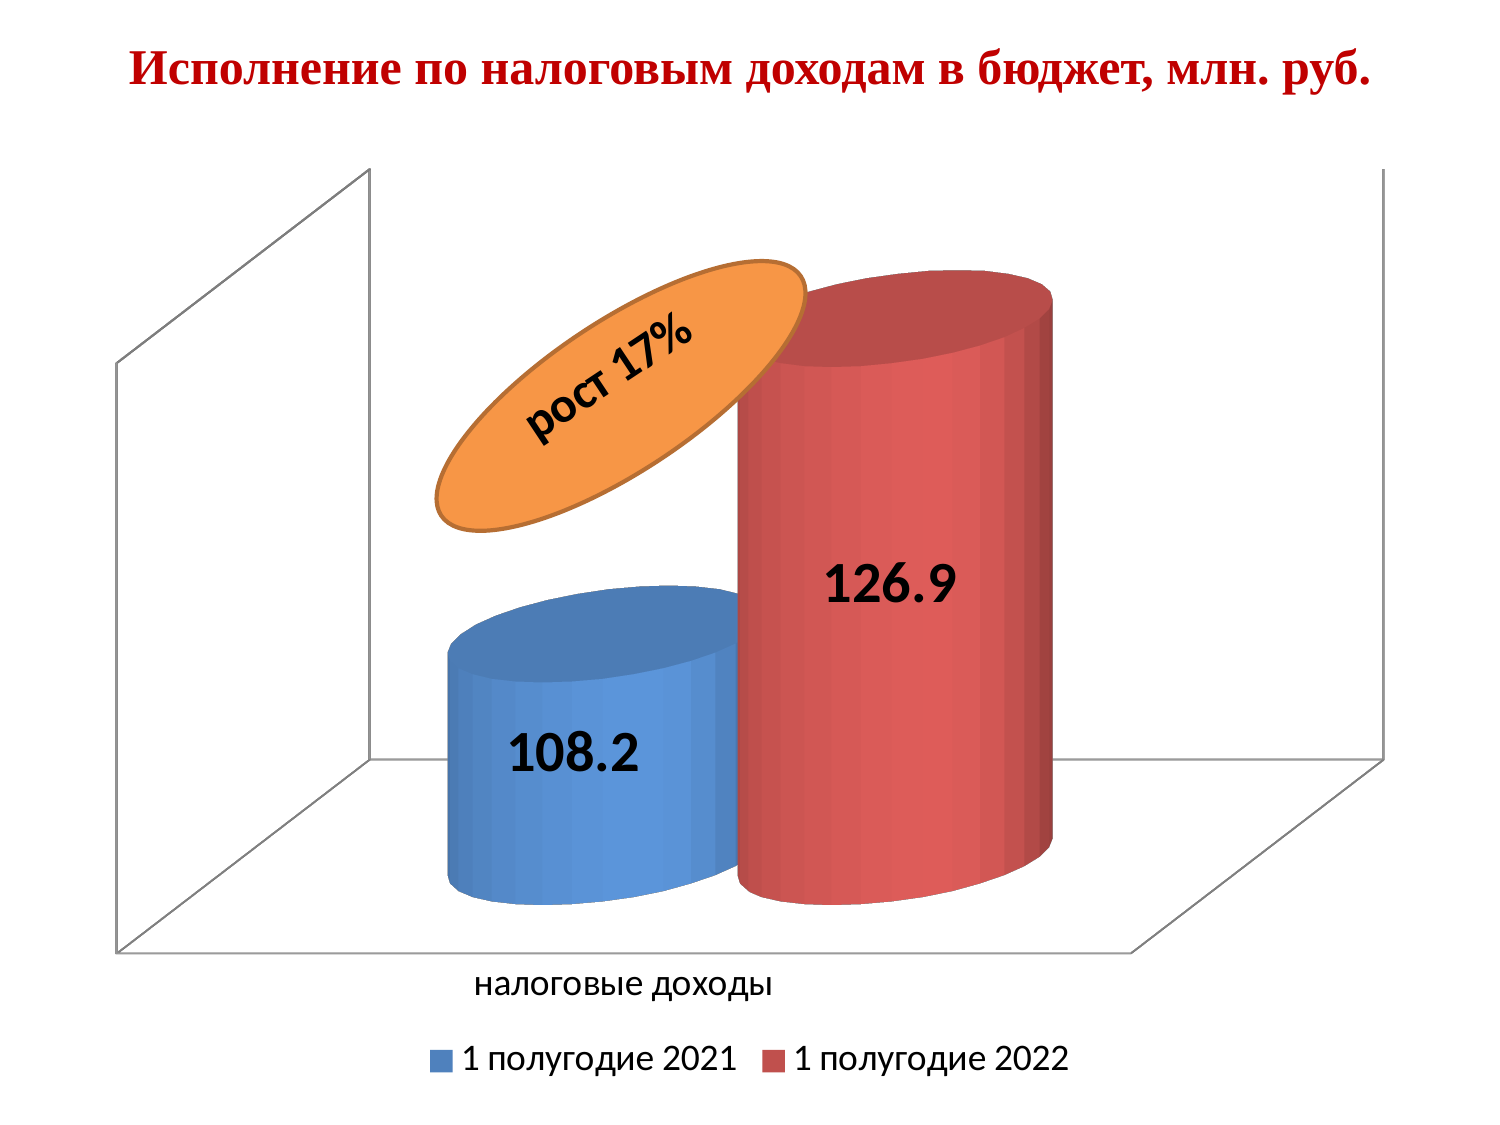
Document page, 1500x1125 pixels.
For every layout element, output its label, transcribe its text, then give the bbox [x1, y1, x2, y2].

chart [74, 149, 1426, 1088]
title Исполнение по налоговым доходам в бюджет, млн. руб. [75, 24, 1425, 105]
